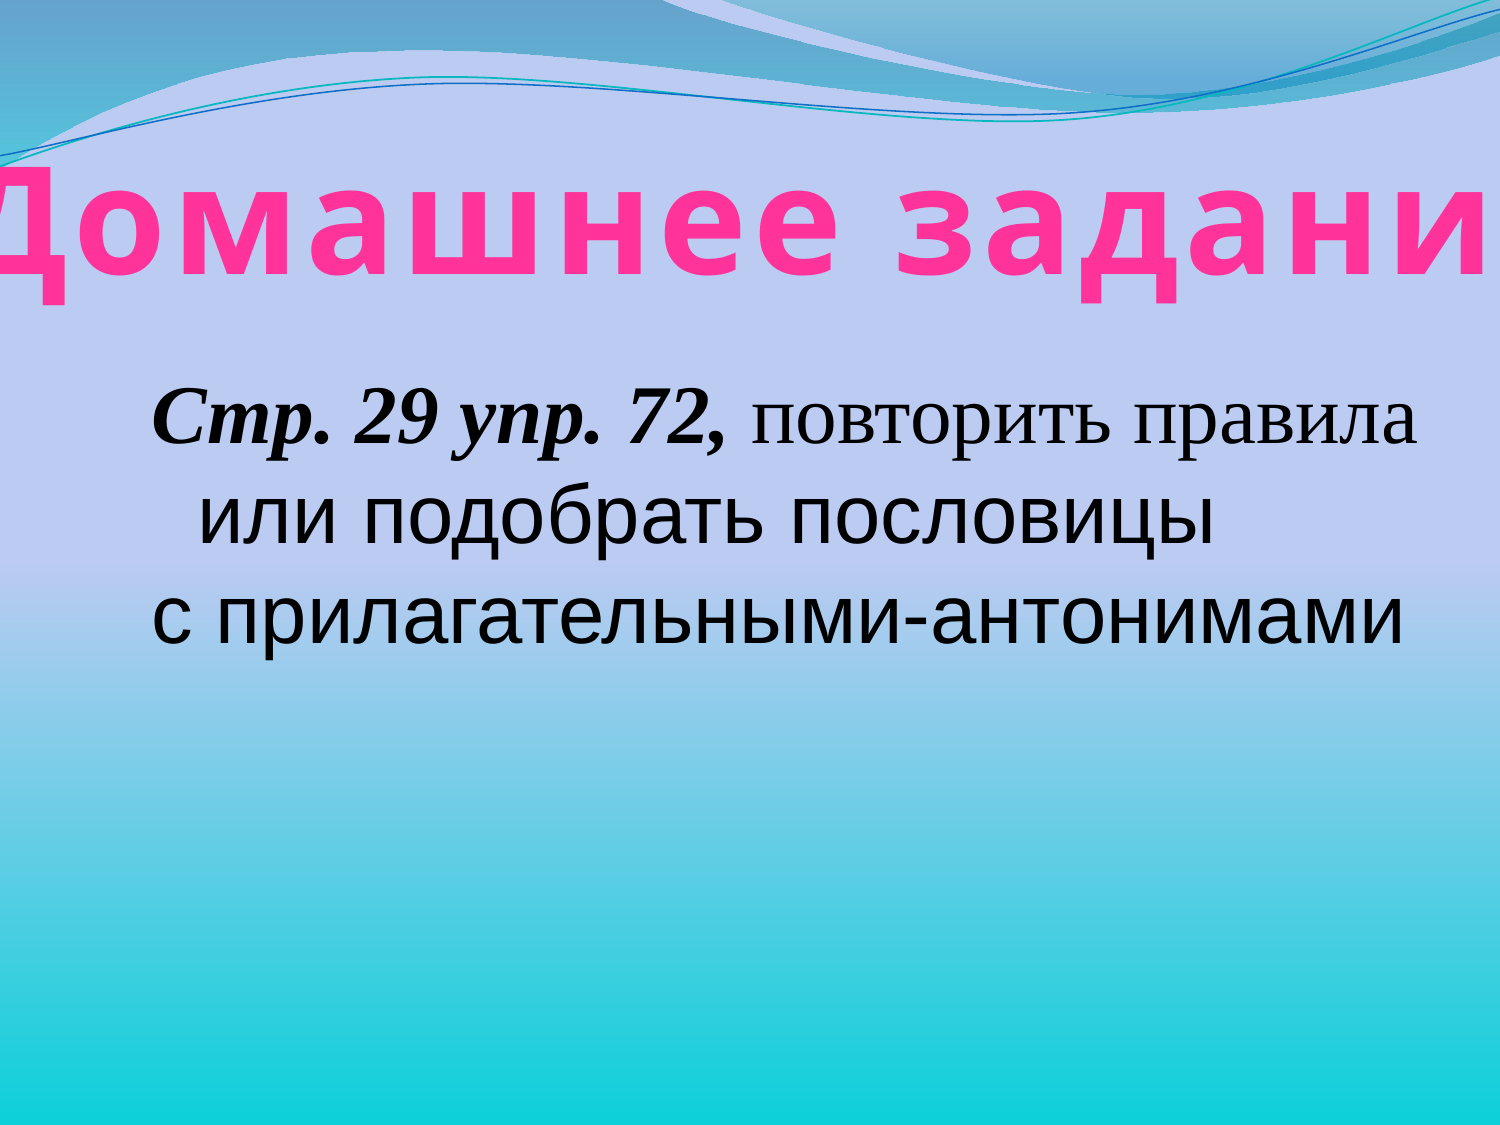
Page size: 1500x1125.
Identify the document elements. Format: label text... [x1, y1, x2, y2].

text_box Домашнее задание [0, 117, 1500, 312]
text_box Стр. 29 упр. 72, повторить правила или подобрать пословицы с прилагательными-антонимами [136, 353, 1435, 668]
